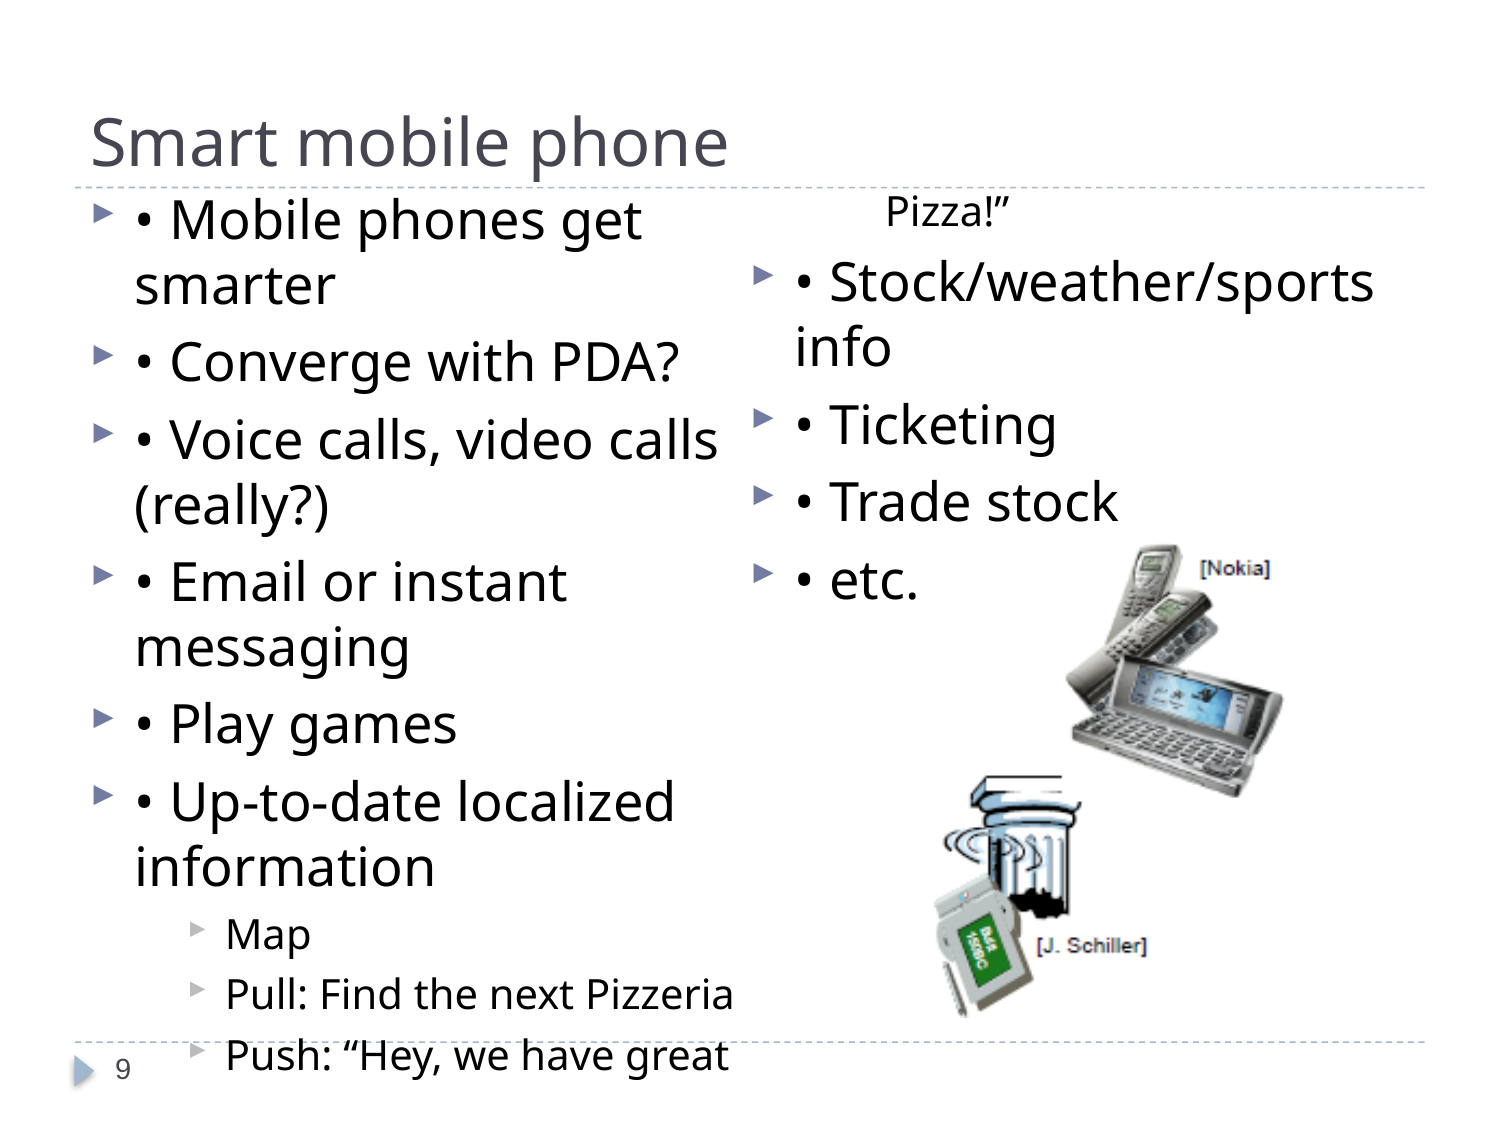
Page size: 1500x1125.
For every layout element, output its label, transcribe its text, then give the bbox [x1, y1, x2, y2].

title Smart mobile phone [74, 24, 1426, 177]
list • Mobile phones get smarter • Converge with PDA? • Voice calls, video calls (really?) • Email or instant messaging • Play games • Up-to-date localized information Map Pull: Find the next Pizzeria Push: “Hey, we have great Pizza!” • Stock/weather/sports info • Ticketing • Trade stock • etc. [74, 177, 1426, 1125]
picture [924, 524, 1313, 1019]
slide_number 9 [100, 1042, 426, 1103]
